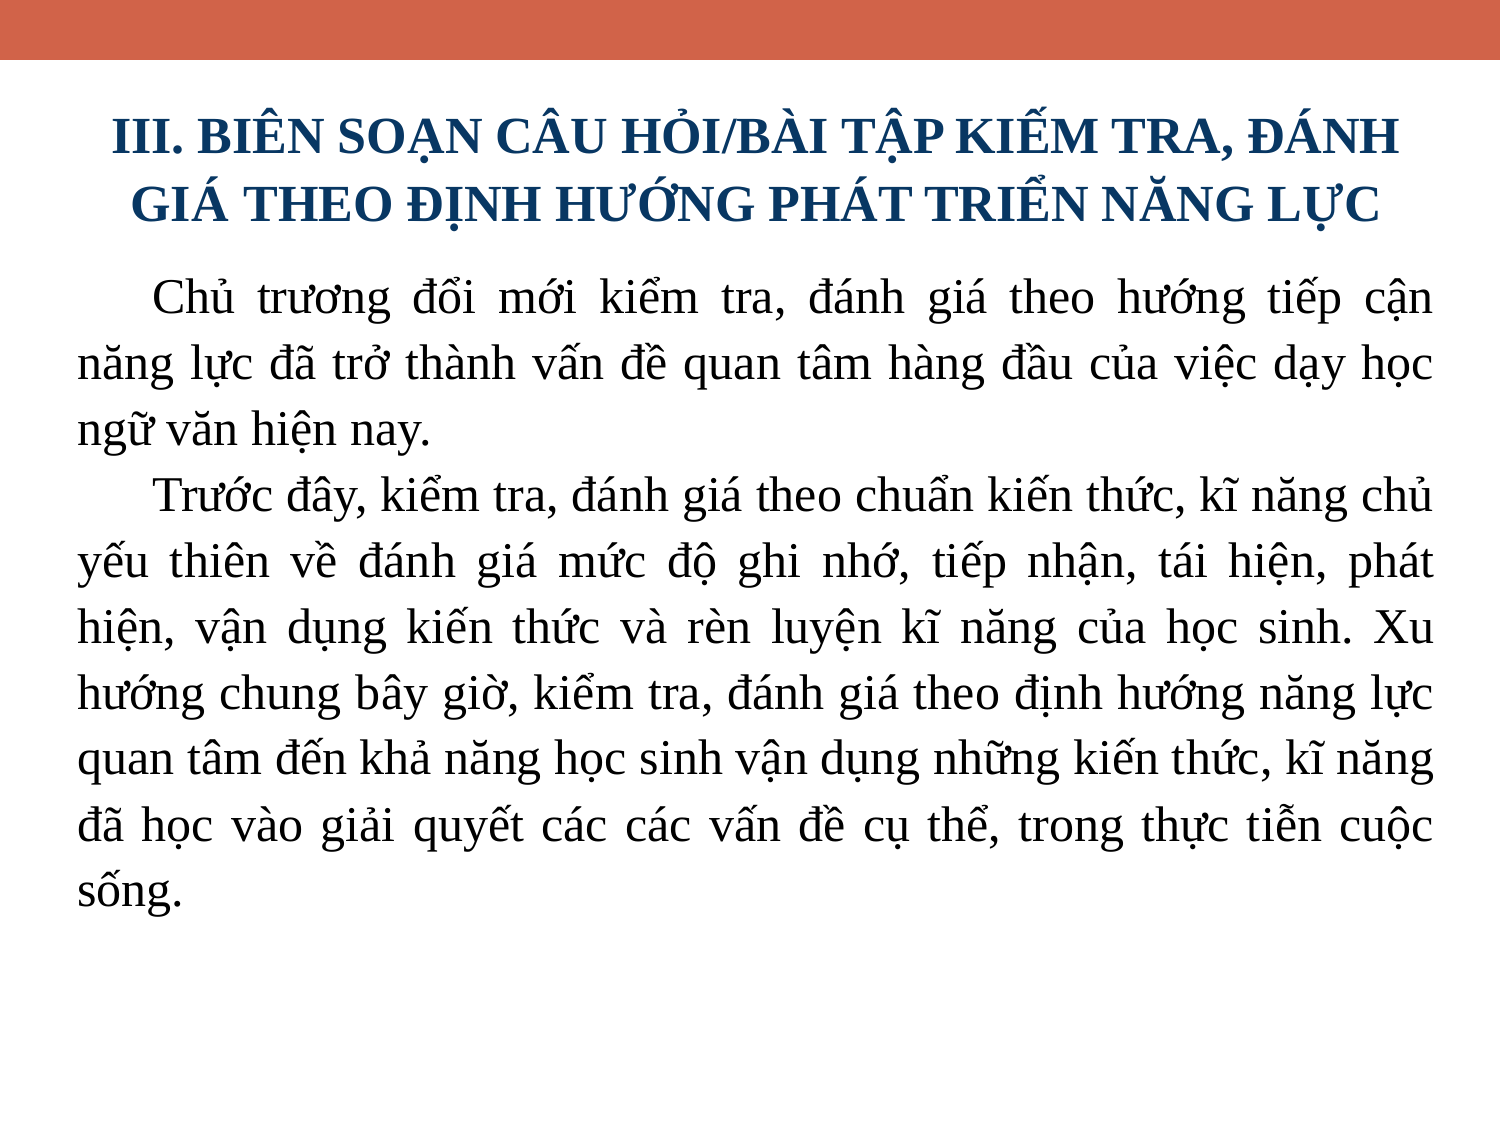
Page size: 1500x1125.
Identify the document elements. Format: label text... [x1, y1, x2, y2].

text_box Chủ trương đổi mới kiểm tra, đánh giá theo hướng tiếp cận năng lực đã trở thành vấn đề quan tâm hàng đầu của việc dạy học ngữ văn hiện nay. Trước đây, kiểm tra, đánh giá theo chuẩn kiến thức, kĩ năng chủ yếu thiên về đánh giá mức độ ghi nhớ, tiếp nhận, tái hiện, phát hiện, vận dụng kiến thức và rèn luyện kĩ năng của học sinh. Xu hướng chung bây giờ, kiểm tra, đánh giá theo định hướng năng lực quan tâm đến khả năng học sinh vận dụng những kiến thức, kĩ năng đã học vào giải quyết các các vấn đề cụ thể, trong thực tiễn cuộc sống. [62, 249, 1450, 925]
text_box III. BIÊN SOẠN CÂU HỎI/BÀI TẬP KIẾM TRA, ĐÁNH GIÁ THEO ĐỊNH HƯỚNG PHÁT TRIỂN NĂNG LỰC [87, 87, 1425, 240]
